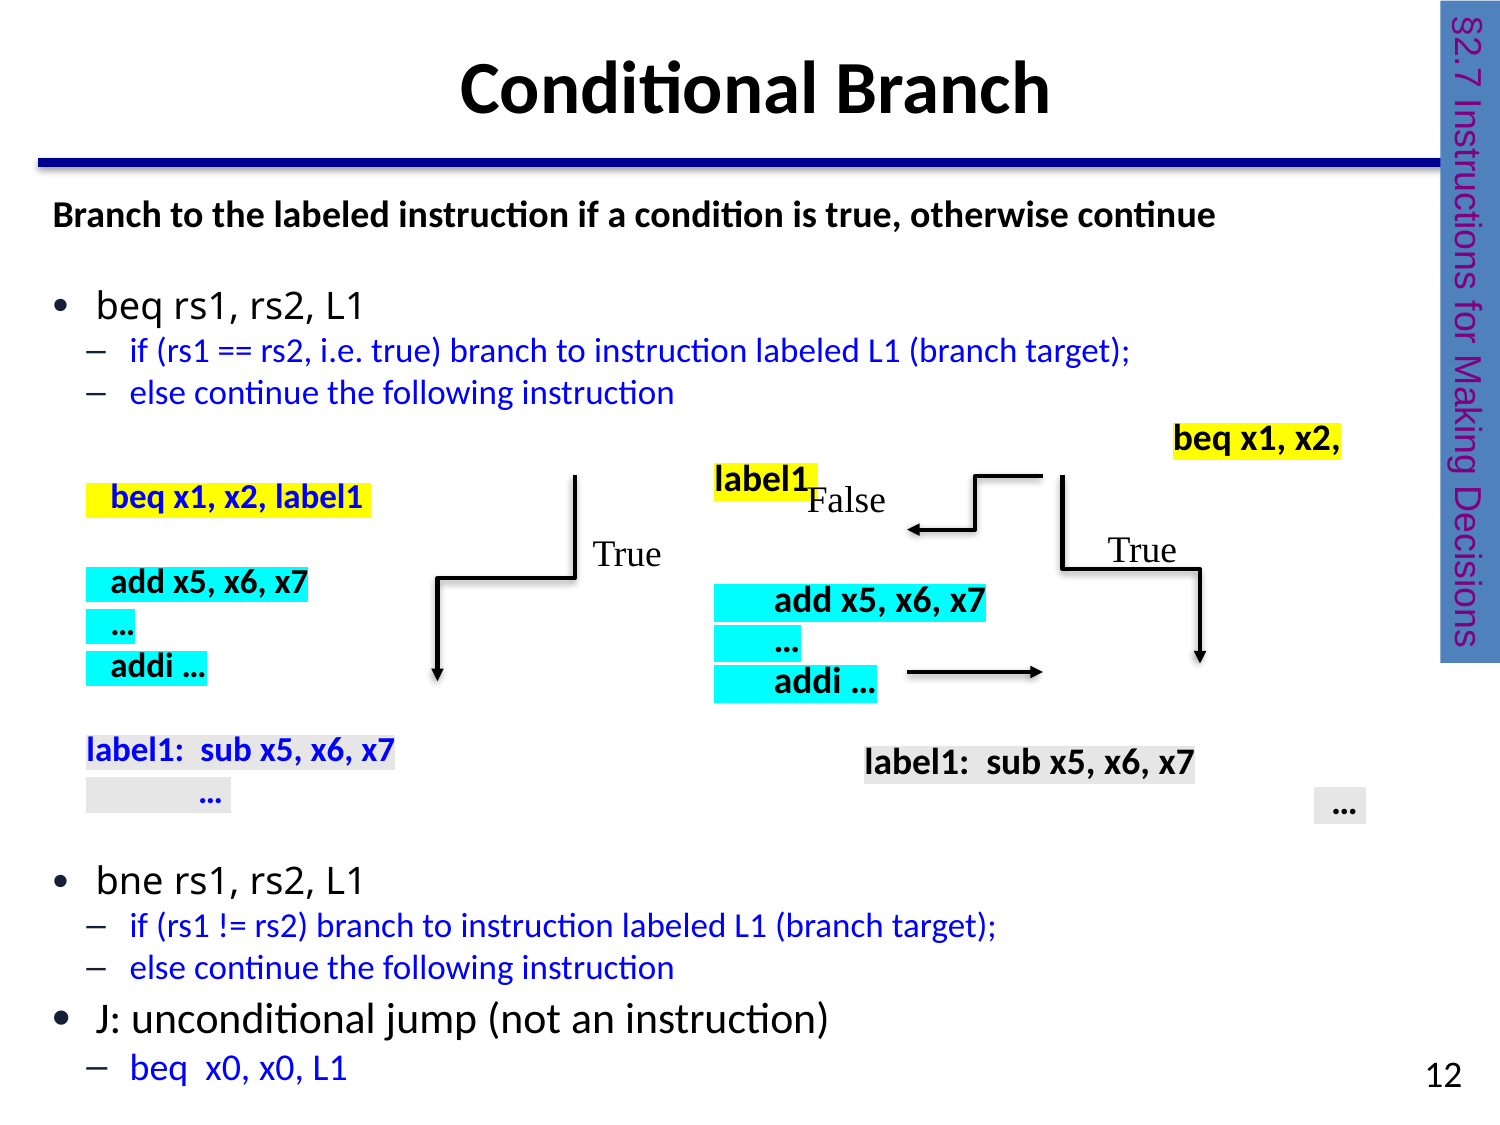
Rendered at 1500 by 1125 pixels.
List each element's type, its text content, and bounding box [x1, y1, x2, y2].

text_box True [613, 521, 658, 582]
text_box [906, 476, 1044, 530]
text_box §2.7 Instructions for Making Decisions [1440, 0, 1500, 663]
text_box beq x1, x2, label1 add x5, x6, x7 … addi … label1: sub x5, x6, x7 … [658, 410, 1440, 831]
title Conditional Branch [37, 24, 1440, 143]
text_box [402, 509, 610, 647]
list Branch to the labeled instruction if a condition is true, otherwise continue beq rs1, rs2, L1 if (rs1 == rs2, i.e. true) branch to instruction labeled L1 (branch target); else continue the following instruction beq x1, x2, label1 add x5, x6, x7 … addi … label1: sub x5, x6, x7 … bne rs1, rs2, L1 if (rs1 != rs2) branch to instruction labeled L1 (branch target); else continue the following instruction J: unconditional jump (not an instruction) beq x0, x0, L1 [37, 187, 1500, 1100]
text_box False [792, 467, 907, 528]
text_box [1036, 500, 1226, 639]
slide_number 12 [1127, 1042, 1478, 1103]
